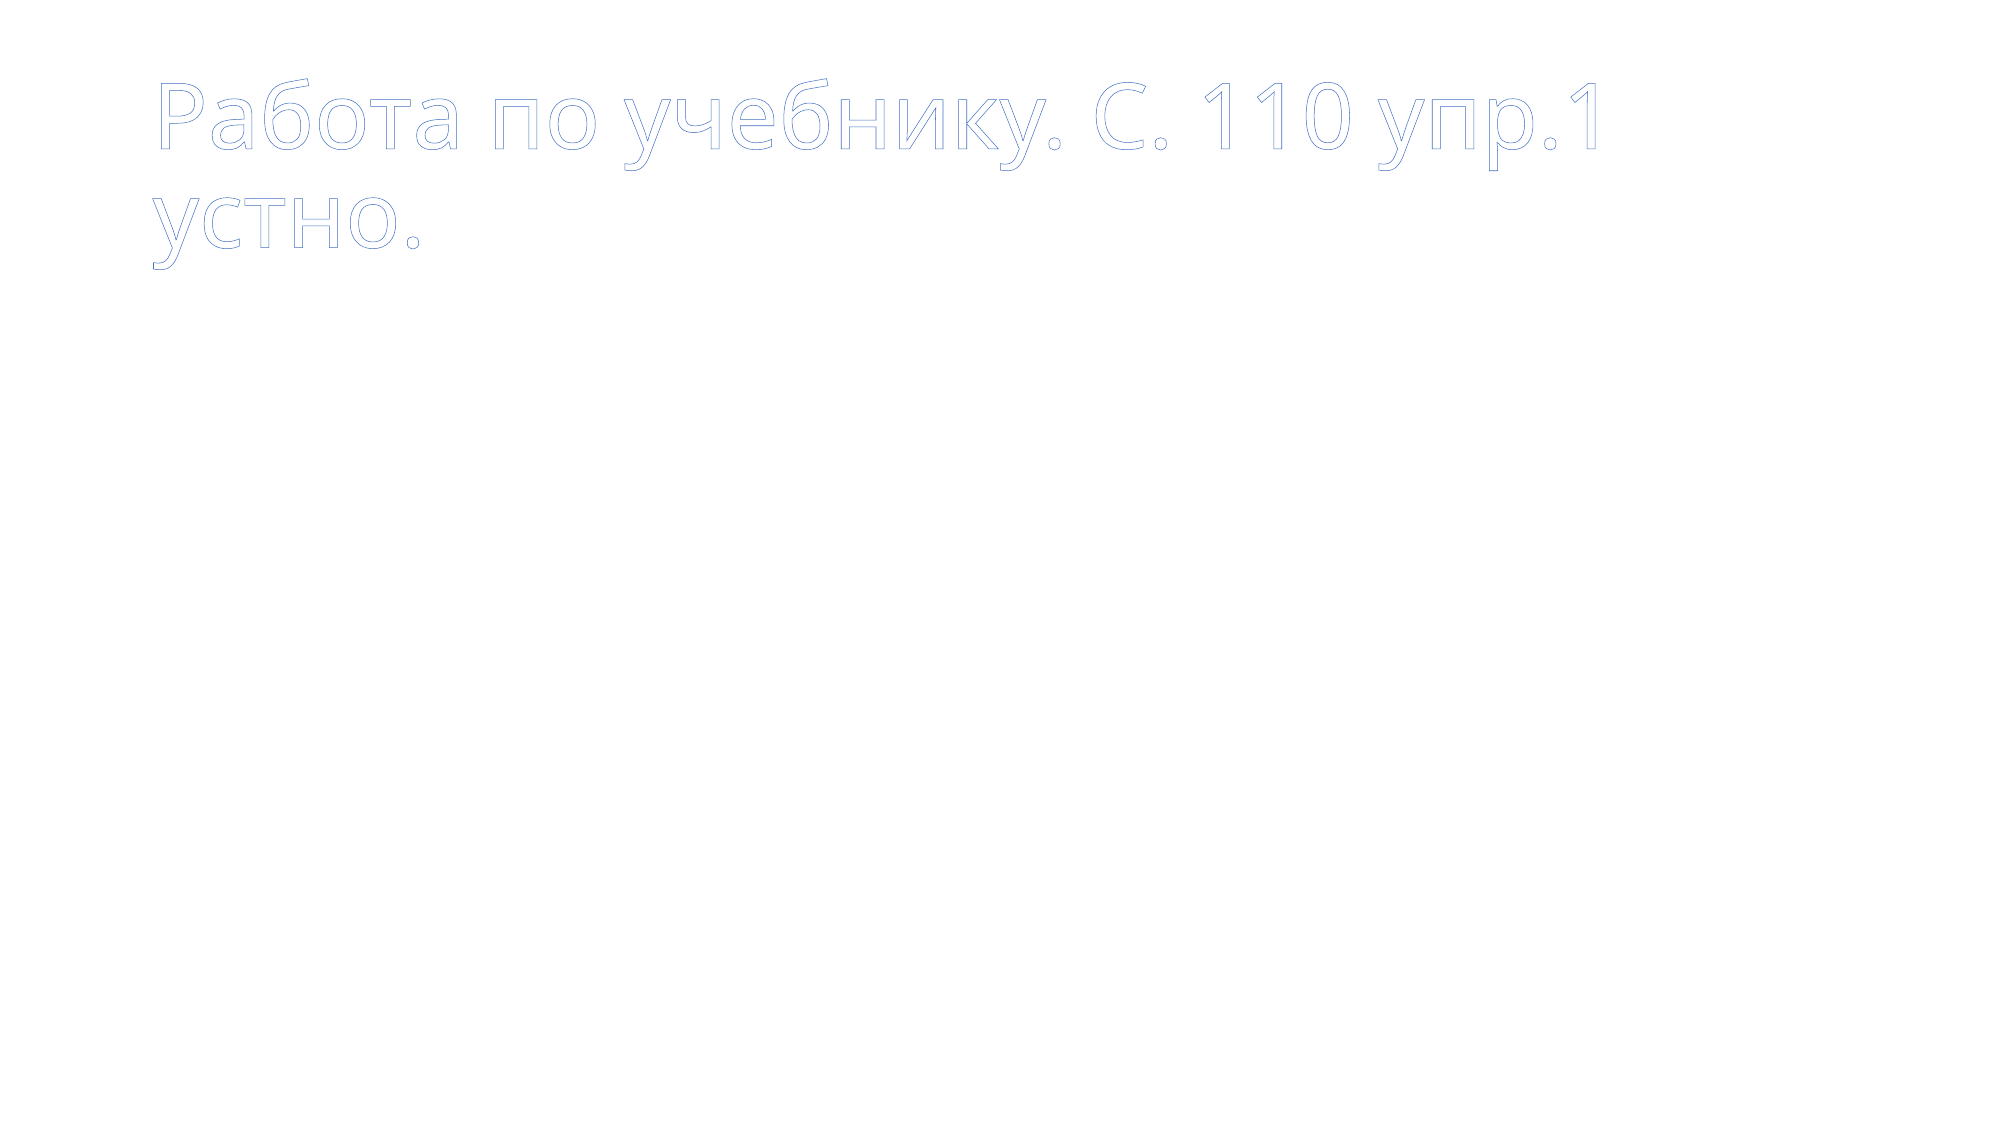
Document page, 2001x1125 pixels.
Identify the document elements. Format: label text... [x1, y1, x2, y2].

title Работа по учебнику. С. 110 упр.1 устно. [137, 59, 1863, 278]
